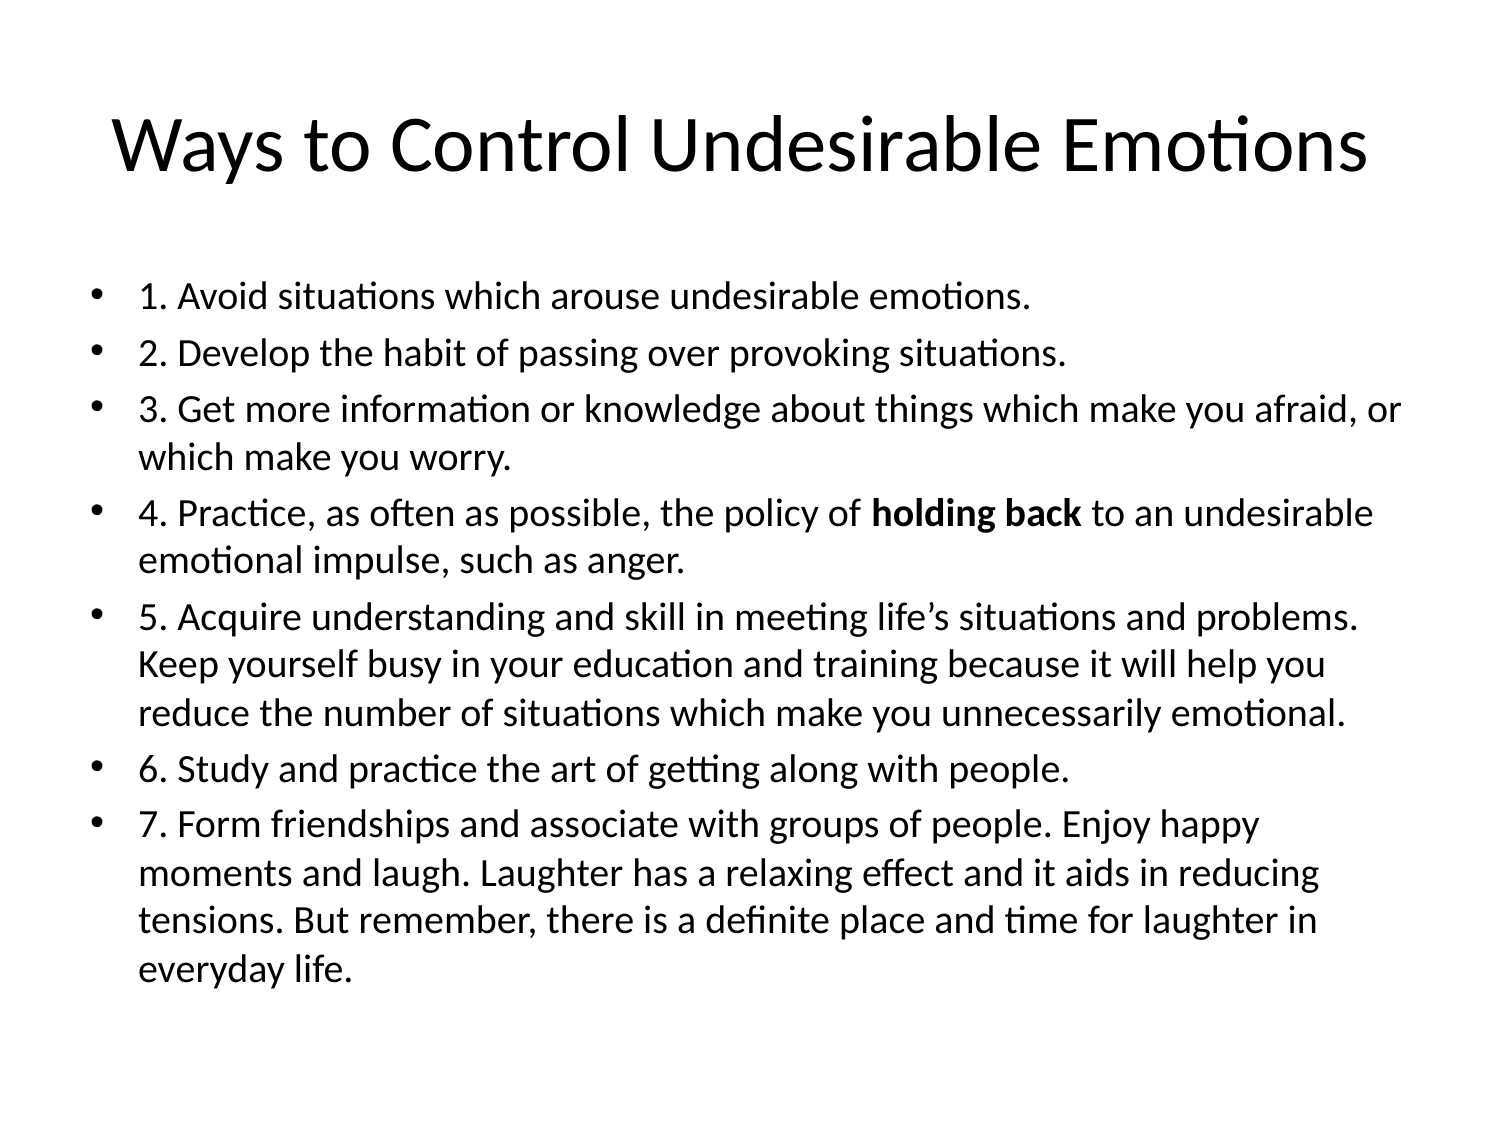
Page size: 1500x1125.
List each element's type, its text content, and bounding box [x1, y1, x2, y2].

title Ways to Control Undesirable Emotions [75, 45, 1425, 233]
list 1. Avoid situations which arouse undesirable emotions. 2. Develop the habit of passing over provoking situations. 3. Get more information or knowledge about things which make you afraid, or which make you worry. 4. Practice, as often as possible, the policy of holding back to an undesirable emotional impulse, such as anger. 5. Acquire understanding and skill in meeting life’s situations and problems. Keep yourself busy in your education and training because it will help you reduce the number of situations which make you unnecessarily emotional. 6. Study and practice the art of getting along with people. 7. Form friendships and associate with groups of people. Enjoy happy moments and laugh. Laughter has a relaxing effect and it aids in reducing tensions. But remember, there is a definite place and time for laughter in everyday life. [75, 262, 1425, 1005]
